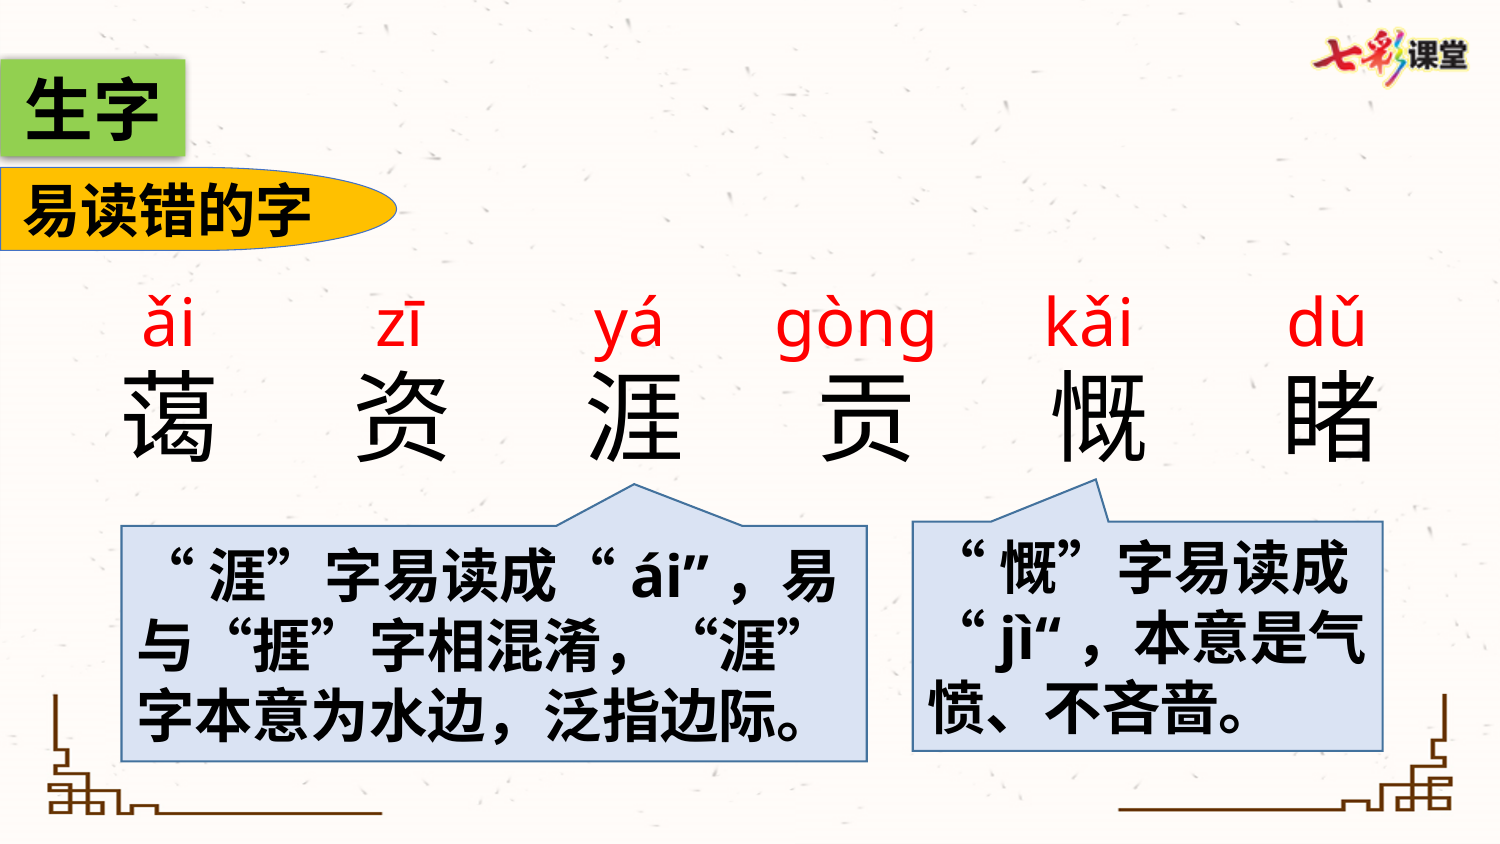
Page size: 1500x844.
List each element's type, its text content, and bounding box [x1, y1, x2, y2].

text_box ǎi [113, 272, 225, 368]
text_box yá [560, 272, 702, 368]
text_box 涯 [569, 368, 700, 482]
text_box 蔼 [104, 346, 235, 482]
text_box 贡 [801, 368, 932, 482]
text_box 生字 [0, 59, 186, 157]
text_box kǎi [984, 272, 1194, 368]
text_box “慨”字易读成“jì“，本意是气愤、不吝啬。 [911, 478, 1384, 752]
text_box gòng [750, 272, 963, 368]
picture [0, 0, 1500, 844]
text_box zī [327, 272, 472, 368]
text_box 资 [337, 368, 467, 482]
text_box 慨 [1034, 368, 1165, 482]
text_box “涯”字易读成“ái”，易与“捱”字相混淆，“涯”字本意为水边，泛指边际。 [120, 482, 868, 763]
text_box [0, 167, 397, 251]
text_box dǔ [1246, 272, 1408, 368]
text_box 睹 [1266, 368, 1397, 482]
